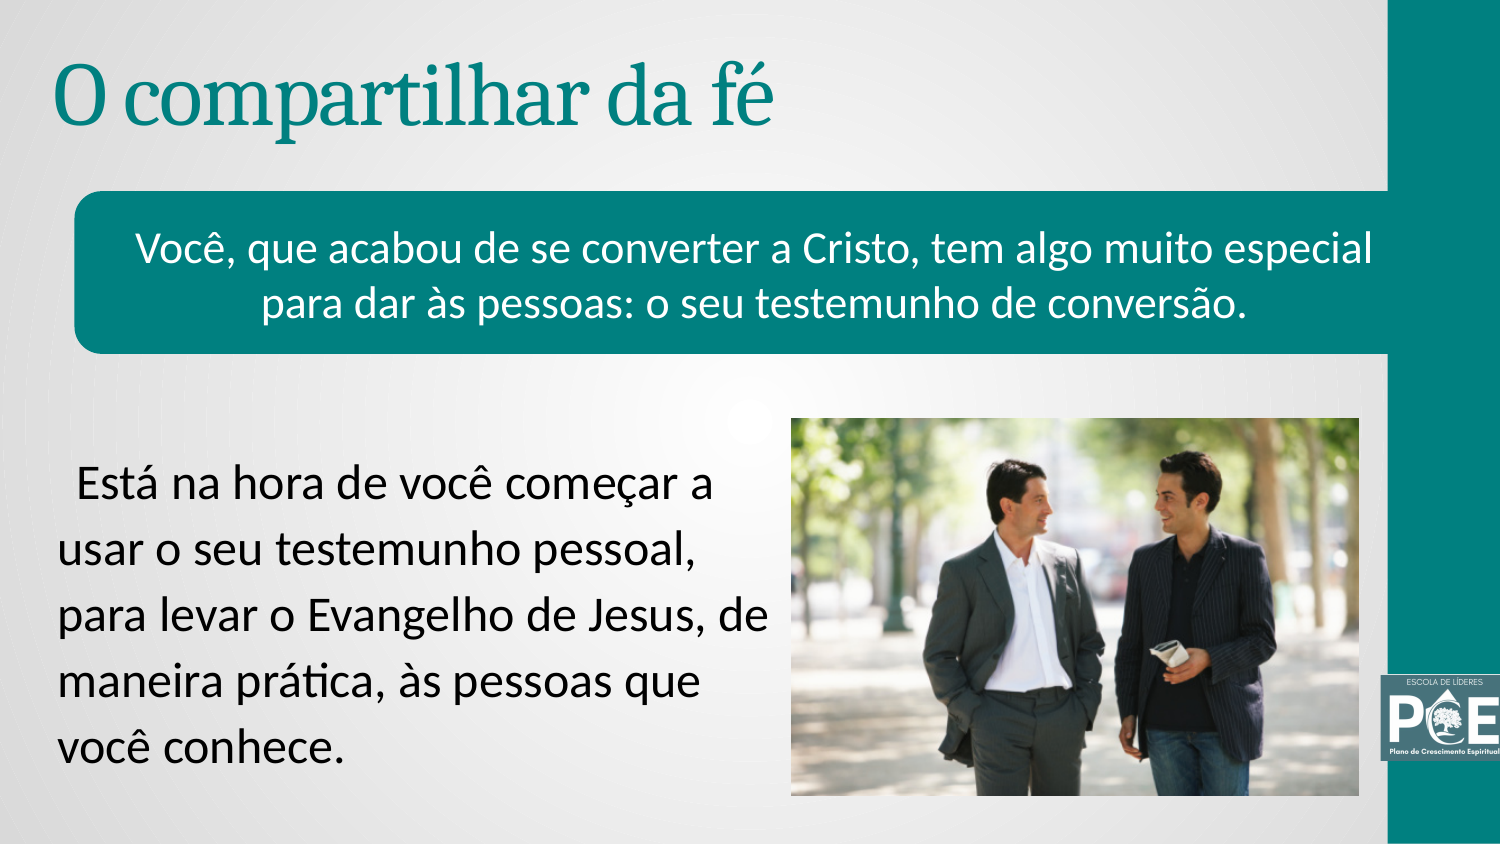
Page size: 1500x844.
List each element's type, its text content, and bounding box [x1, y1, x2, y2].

title O compartilhar da fé [45, 27, 1466, 151]
picture [1380, 674, 1500, 761]
list Está na hora de você começar a usar o seu testemunho pessoal, para levar o Evangelho de Jesus, de maneira prática, às pessoas que você conhece. [49, 402, 781, 815]
picture [790, 417, 1359, 796]
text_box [74, 190, 1436, 355]
